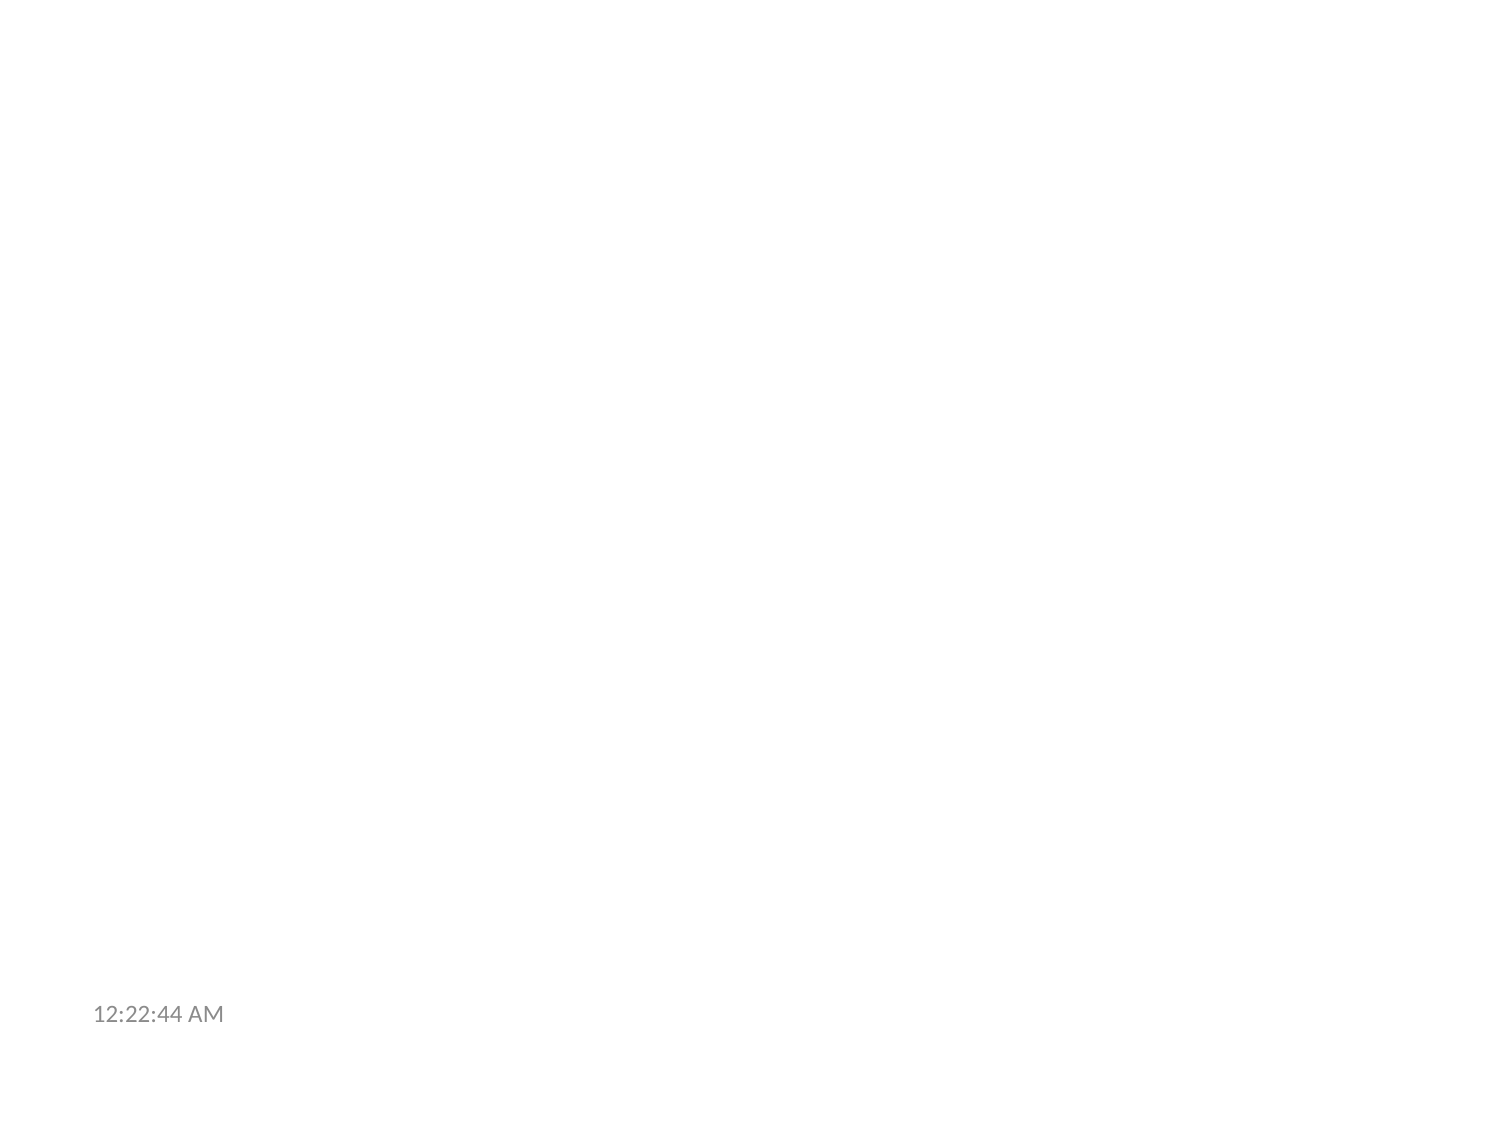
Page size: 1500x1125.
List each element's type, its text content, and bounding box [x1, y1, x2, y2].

text_box 3:35:09 PM [77, 982, 428, 1043]
